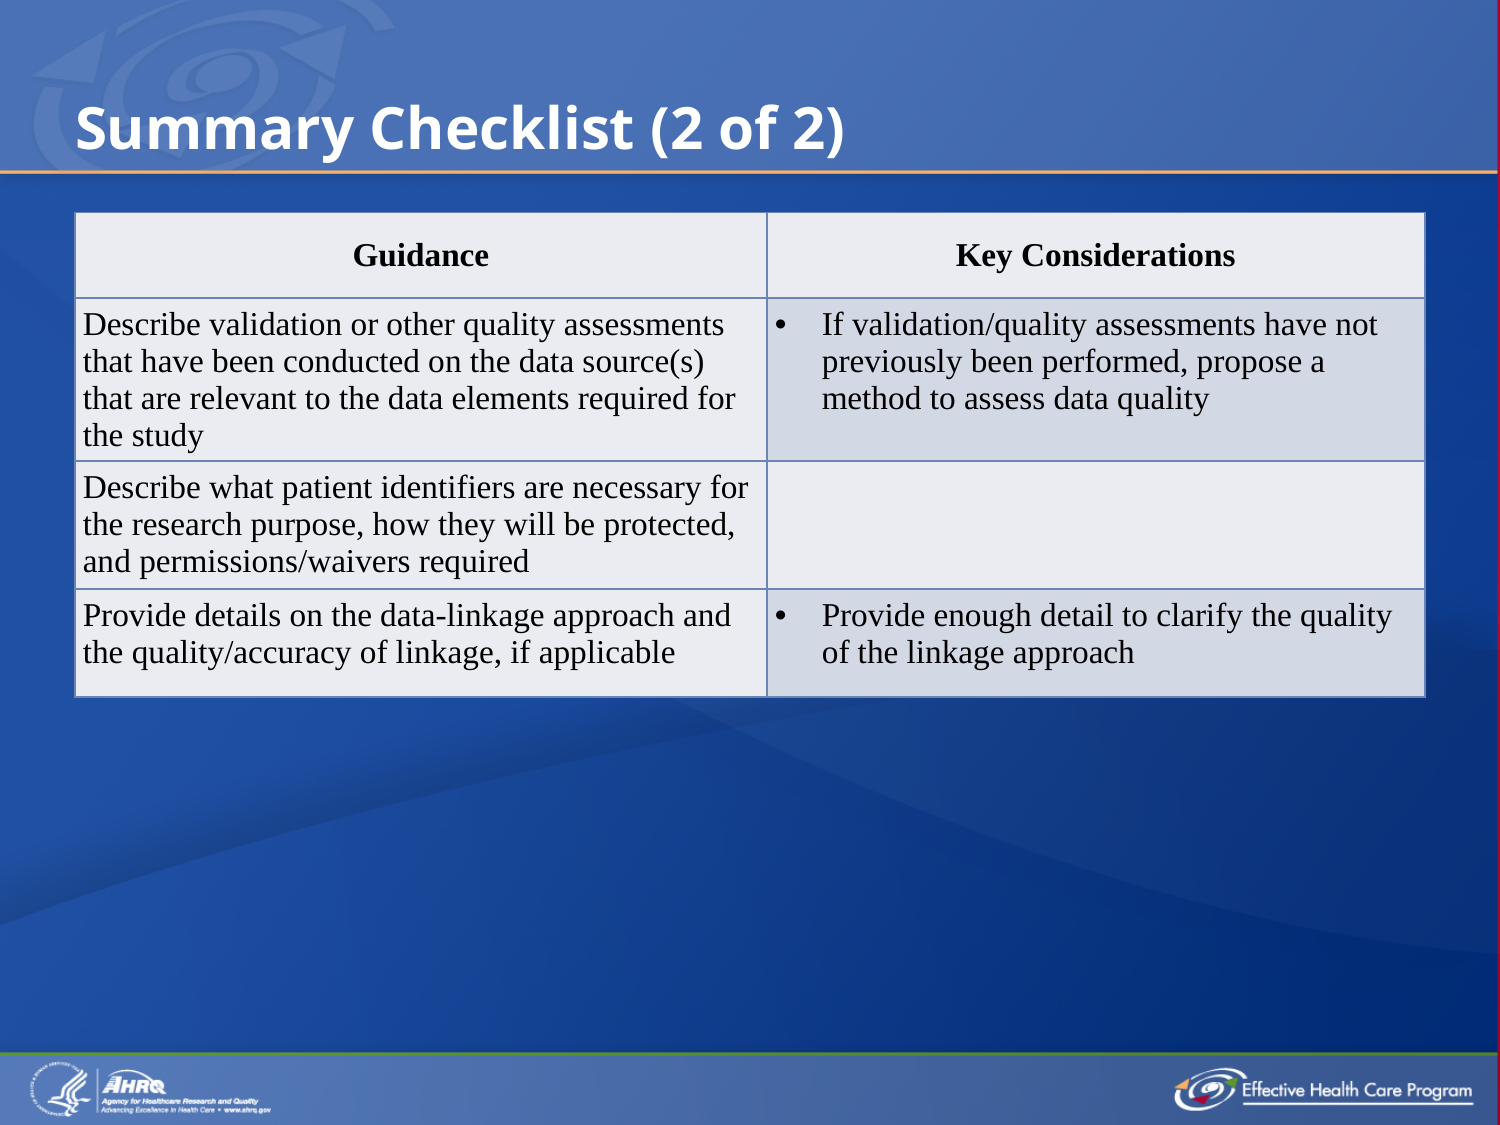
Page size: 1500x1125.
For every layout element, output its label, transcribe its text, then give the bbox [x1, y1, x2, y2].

table_cell Provide enough detail to clarify the quality of the linkage approach [768, 590, 1424, 696]
table_cell Provide details on the data-linkage approach and the quality/accuracy of linkage, if applicable [76, 590, 766, 696]
title Summary Checklist (2 of 2) [75, 21, 1425, 163]
table_cell If validation/quality assessments have not previously been performed, propose a method to assess data quality [768, 299, 1424, 460]
table_header Key Considerations [768, 213, 1424, 297]
picture [0, 0, 1500, 1125]
table_cell Describe what patient identifiers are necessary for the research purpose, how they will be protected, and permissions/waivers required [76, 462, 766, 588]
table_cell Describe validation or other quality assessments that have been conducted on the data source(s) that are relevant to the data elements required for the study [76, 299, 766, 460]
table_cell [768, 462, 1424, 588]
table_header Guidance [76, 213, 766, 297]
